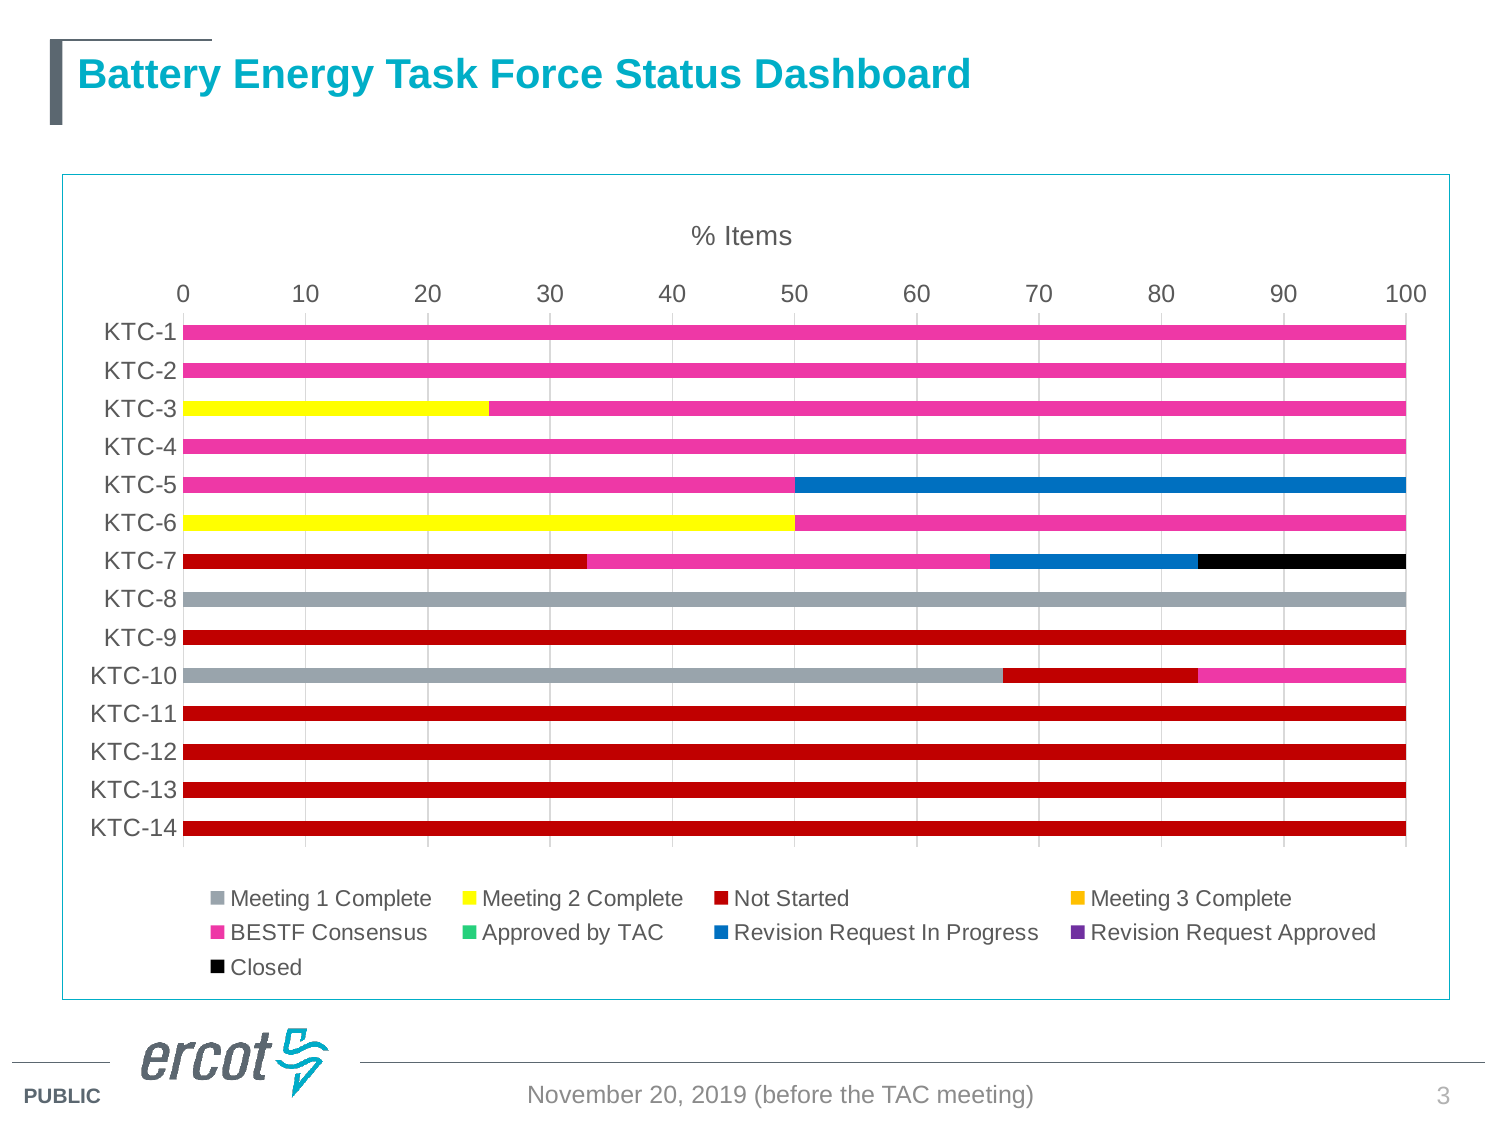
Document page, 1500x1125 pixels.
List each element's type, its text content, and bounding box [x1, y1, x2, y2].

slide_number 3 [1400, 1076, 1488, 1113]
title Battery Energy Task Force Status Dashboard [62, 39, 1450, 125]
footer November 20, 2019 (before the TAC meeting) [450, 1074, 1113, 1113]
chart [62, 174, 1451, 1001]
picture [137, 1024, 332, 1100]
